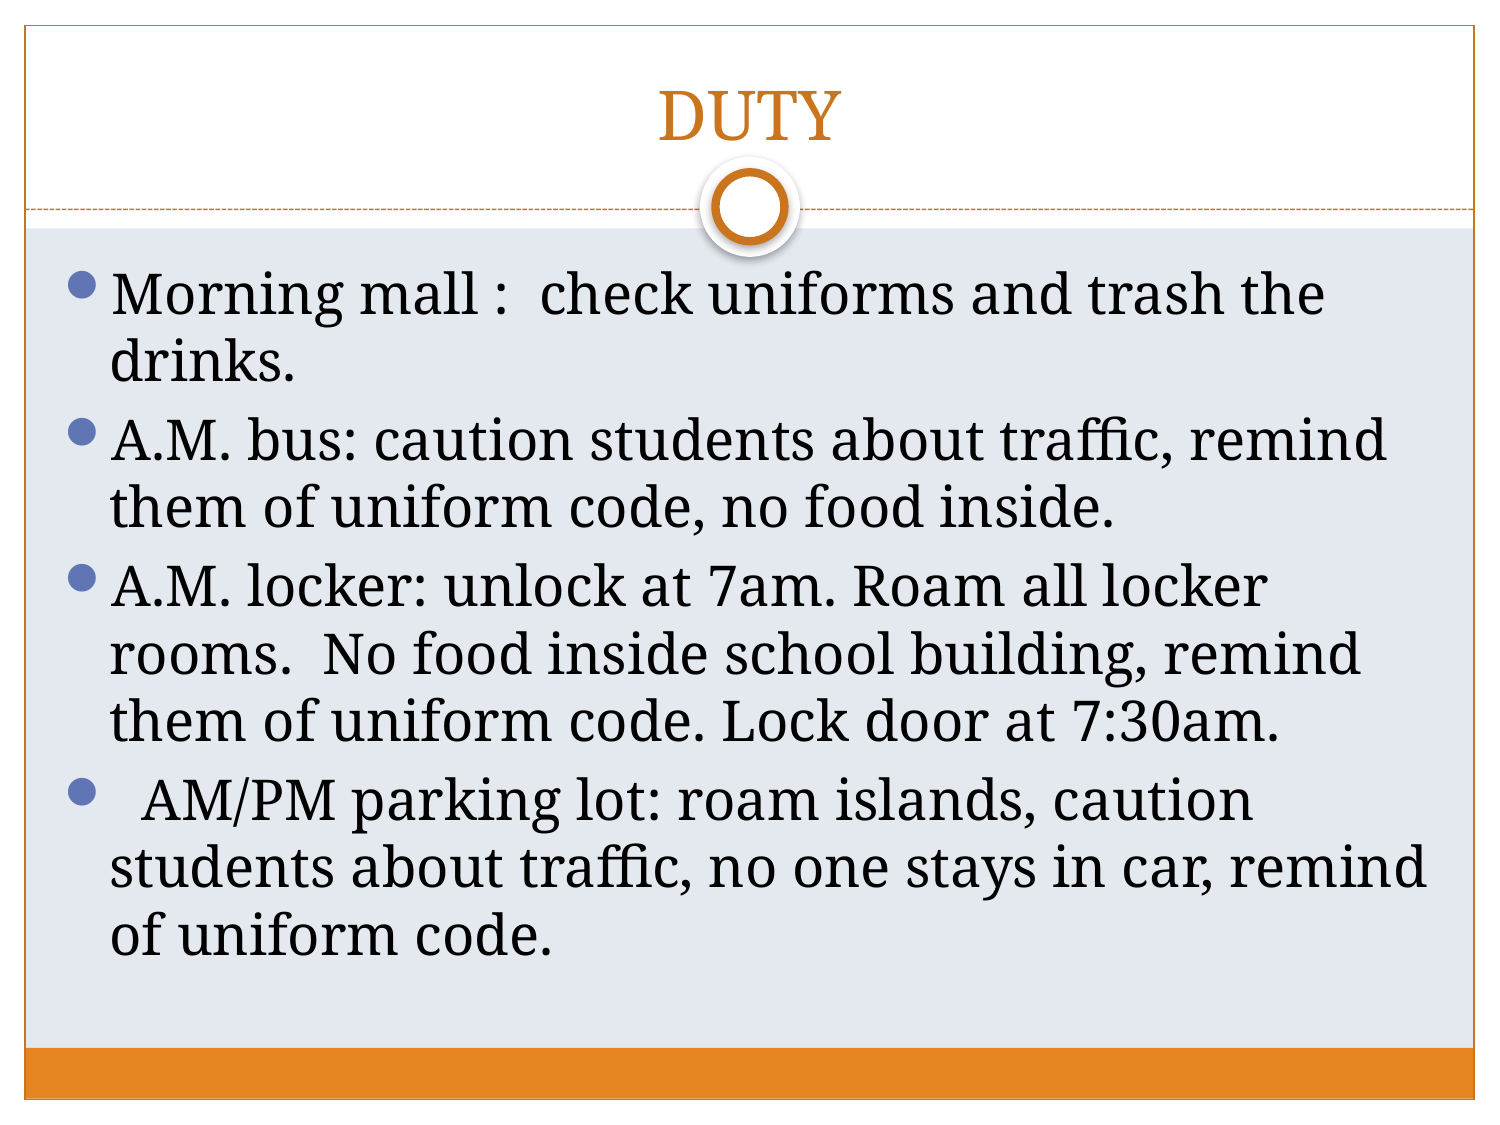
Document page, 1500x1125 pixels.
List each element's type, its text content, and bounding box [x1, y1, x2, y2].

title DUTY [49, 37, 1450, 162]
list Morning mall : check uniforms and trash the drinks. A.M. bus: caution students about traffic, remind them of uniform code, no food inside. A.M. locker: unlock at 7am. Roam all locker rooms. No food inside school building, remind them of uniform code. Lock door at 7:30am. AM/PM parking lot: roam islands, caution students about traffic, no one stays in car, remind of uniform code. [49, 250, 1445, 1001]
